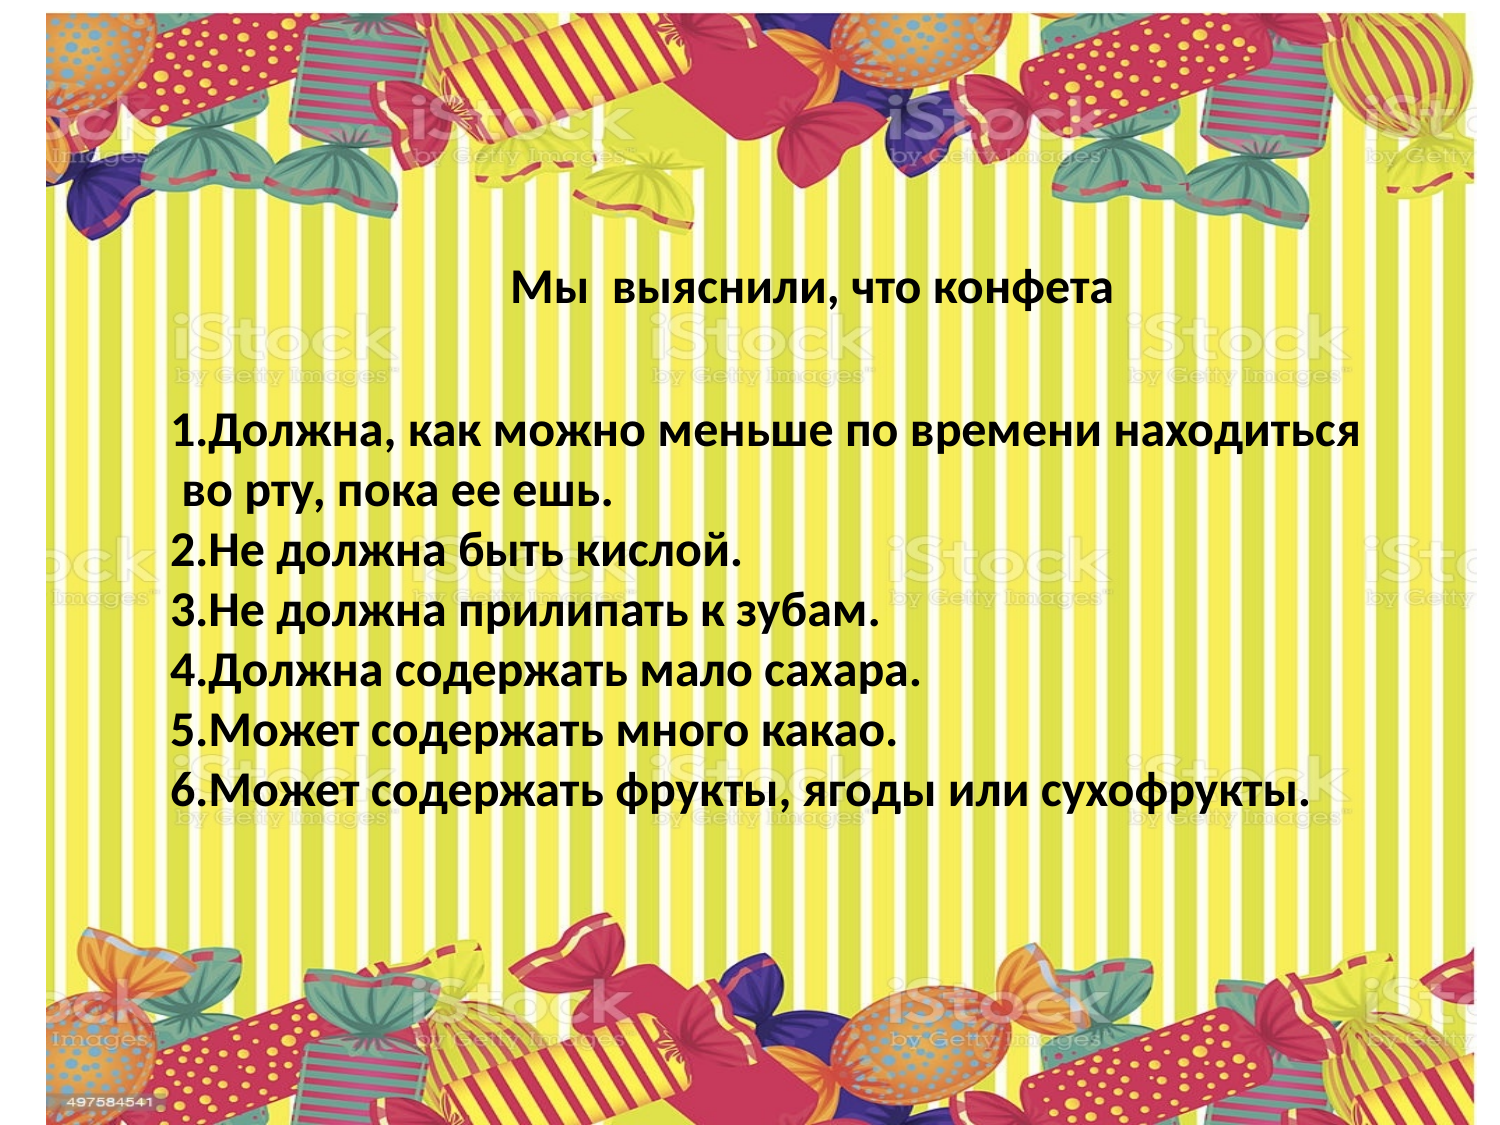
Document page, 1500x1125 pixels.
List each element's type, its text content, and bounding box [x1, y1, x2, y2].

text_box 1.Должна, как можно меньше по времени находиться во рту, пока ее ешь. 2.Не должна быть кислой. 3.Не должна прилипать к зубам. 4.Должна содержать мало сахара. 5.Может содержать много какао. 6.Может содержать фрукты, ягоды или сухофрукты. [5, 4, 1377, 824]
picture [46, 11, 1477, 1125]
